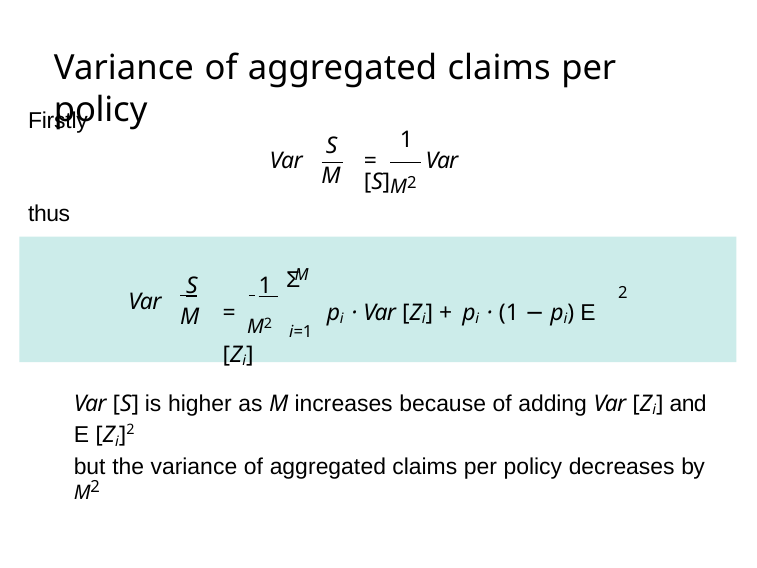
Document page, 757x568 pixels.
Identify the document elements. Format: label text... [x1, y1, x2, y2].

text_box 2 [618, 279, 629, 302]
text_box [19, 236, 737, 363]
text_box Firstly [26, 103, 91, 134]
text_box S M [180, 305, 204, 329]
text_box = M2 pi · Var [Zi] + pi · (1 − pi) E [Zi] [218, 284, 625, 369]
text_box Var [267, 143, 306, 173]
text_box [165, 252, 219, 305]
text_box Σ [286, 262, 319, 284]
text_box Var [128, 284, 165, 314]
text_box Var [S] is higher as M increases because of adding Var [Zi] and E [Zi]2 but the variance of aggregated claims per policy decreases by M2 [67, 384, 710, 504]
text_box M [319, 164, 346, 189]
title Variance of aggregated claims per policy [51, 36, 705, 134]
text_box [304, 111, 360, 164]
text_box 1 [249, 268, 282, 284]
text_box thus [26, 196, 74, 227]
text_box 1 = Var [S] [361, 128, 489, 195]
